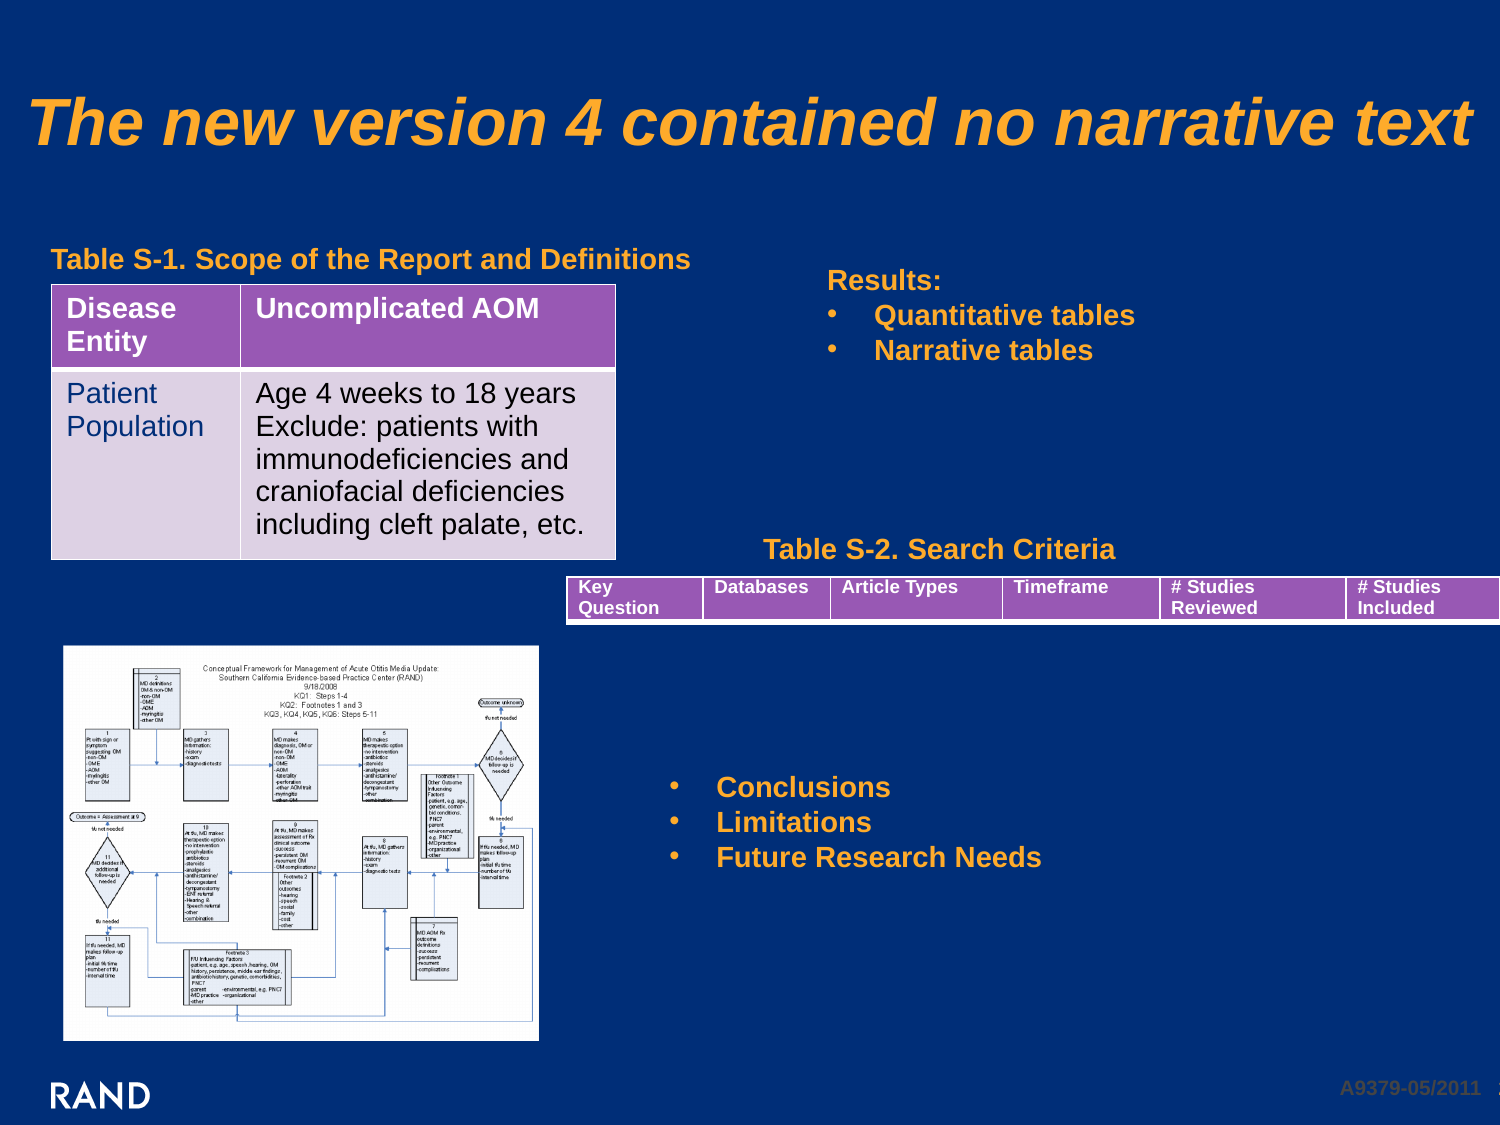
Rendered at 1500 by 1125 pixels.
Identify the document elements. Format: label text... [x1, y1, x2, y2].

text_box Table S-1. Scope of the Report and Definitions [35, 232, 786, 283]
table_header Disease Entity [52, 285, 240, 367]
table_header Uncomplicated AOM [241, 285, 615, 367]
table_header Timeframe [1003, 578, 1159, 619]
table_header Databases [704, 578, 830, 619]
table_header Article Types [831, 578, 1002, 619]
table_header # Studies Reviewed [1161, 578, 1345, 619]
title The new version 4 contained no narrative text [0, 24, 1500, 213]
table_cell Patient Population [52, 372, 240, 559]
text_box Results: Quantitative tables Narrative tables [812, 253, 1380, 374]
table_header Key Question [568, 578, 702, 619]
text_box Table S-2. Search Criteria [748, 523, 1282, 573]
text_box Conclusions Limitations Future Research Needs [654, 760, 1349, 881]
table_header # Studies Included [1347, 578, 1499, 619]
picture [50, 604, 539, 1110]
table_cell Age 4 weeks to 18 years Exclude: patients with immunodeficiencies and craniofacial deficiencies including cleft palate, etc. [241, 372, 615, 559]
